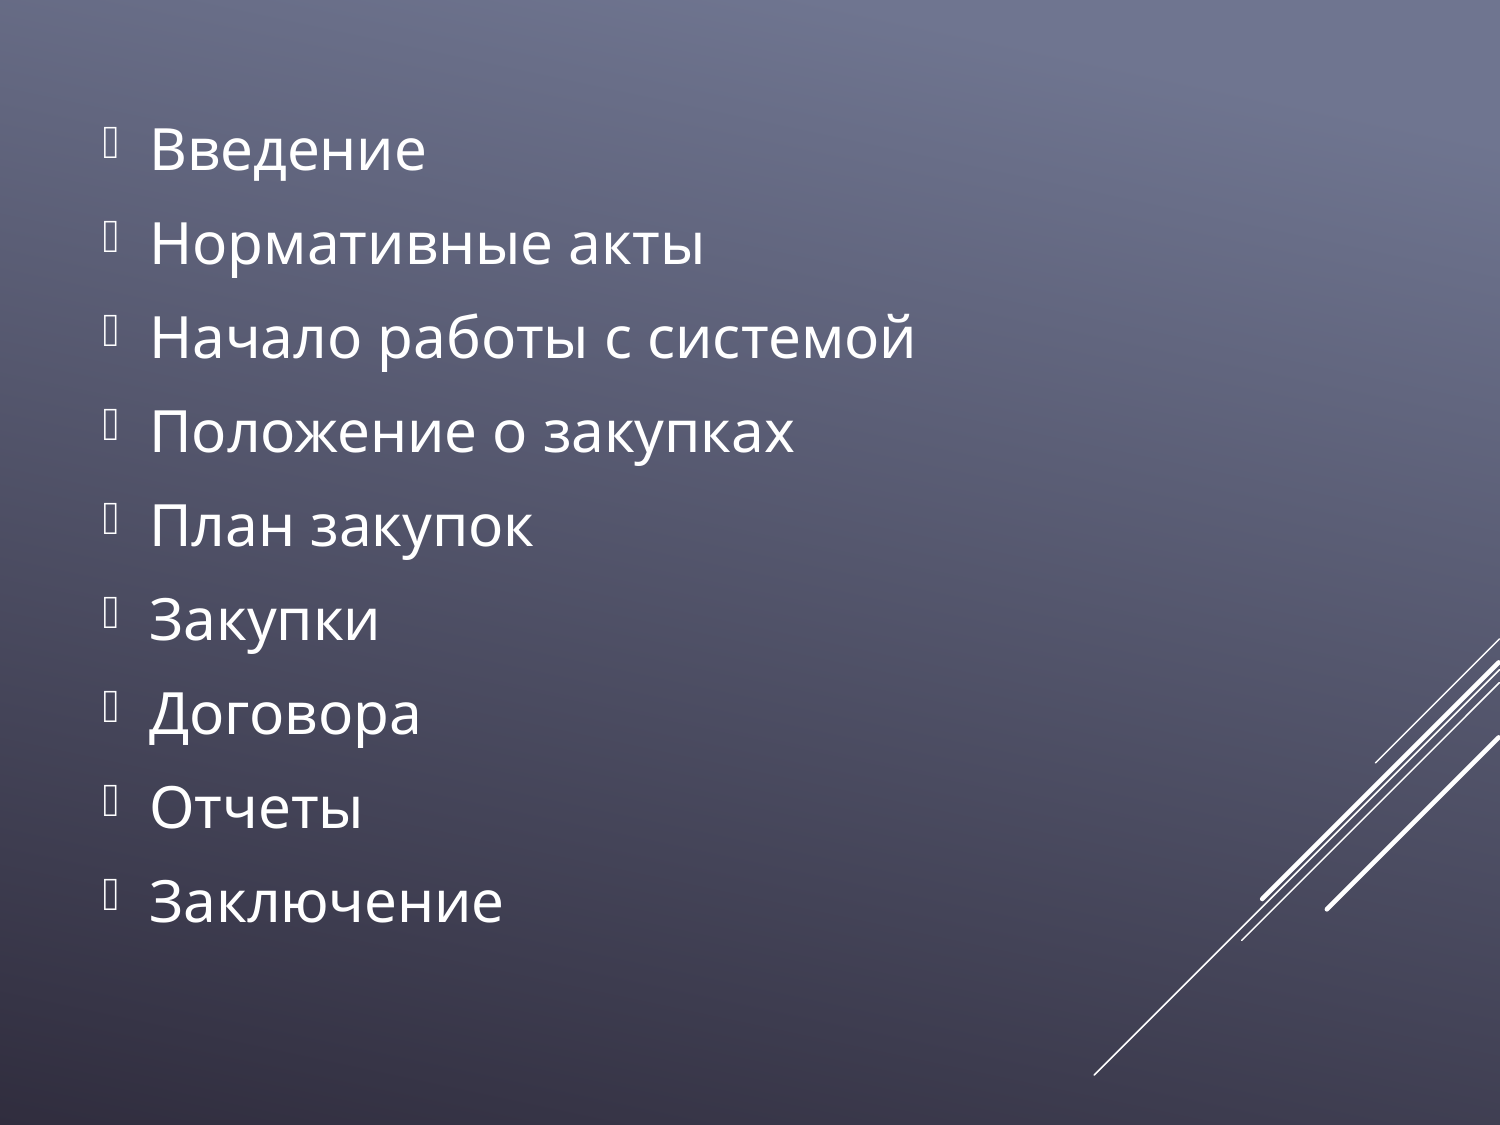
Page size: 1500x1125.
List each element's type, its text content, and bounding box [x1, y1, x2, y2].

list Введение Нормативные акты Начало работы с системой Положение о закупках План закупок Закупки Договора Отчеты Заключение [87, 87, 1163, 1031]
